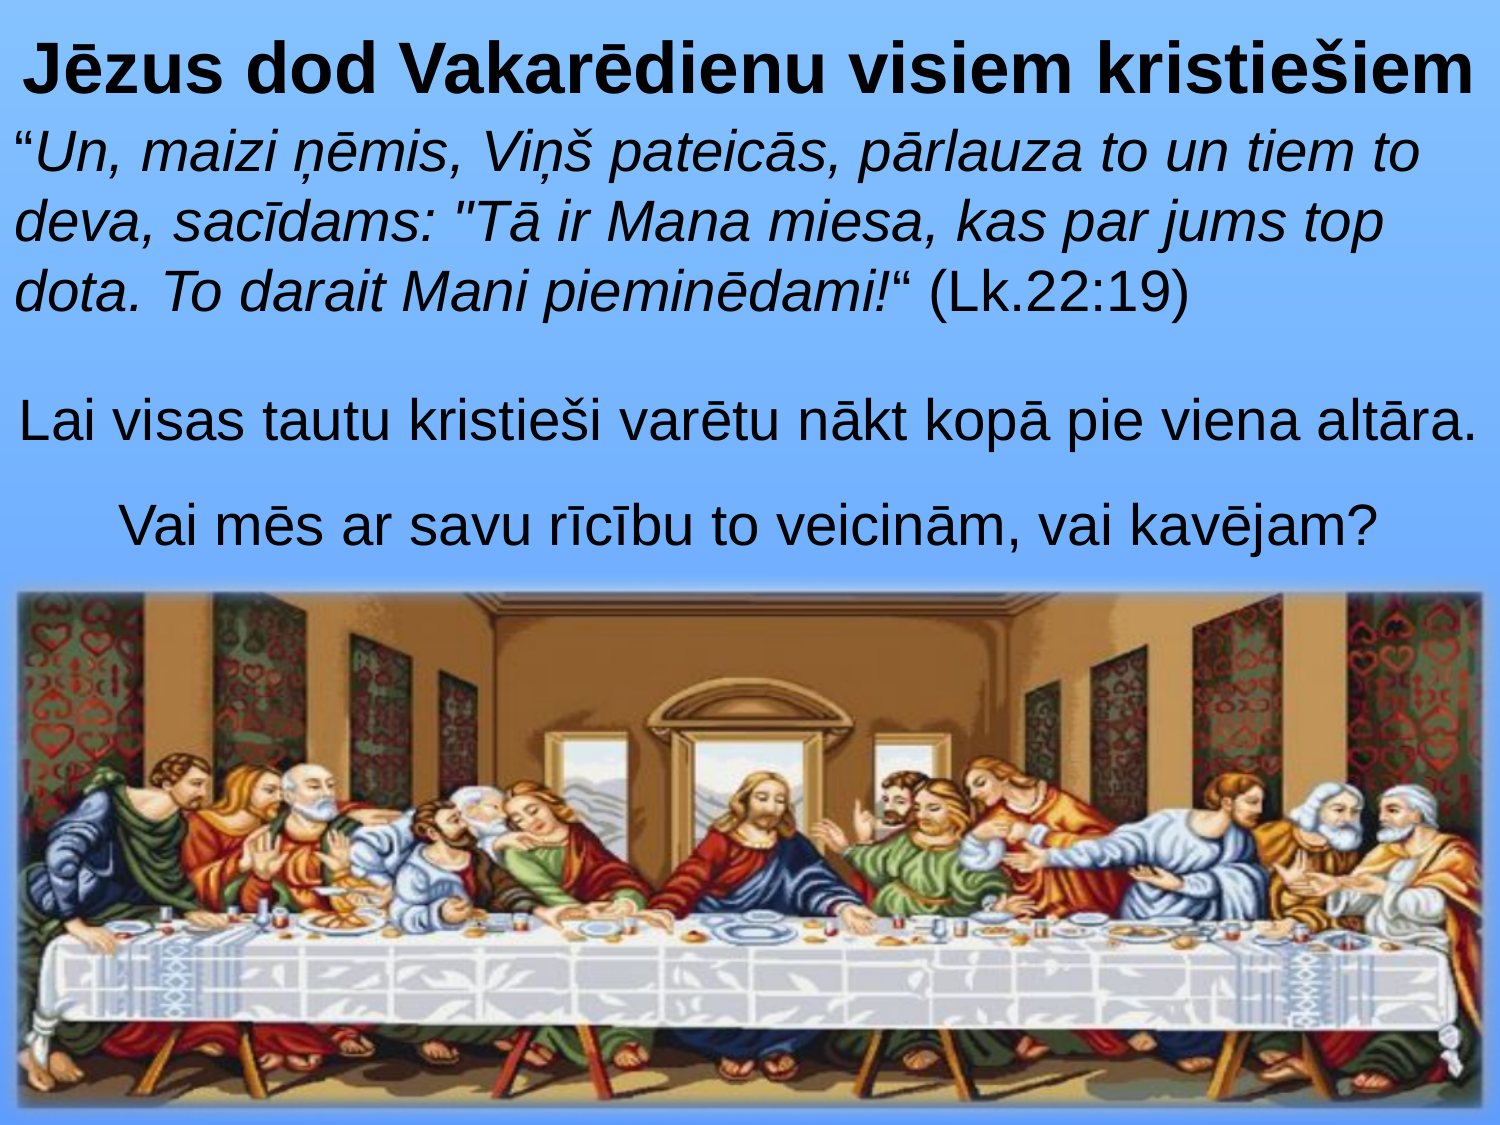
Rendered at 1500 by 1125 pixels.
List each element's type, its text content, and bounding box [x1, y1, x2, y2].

text_box “Un, maizi ņēmis, Viņš pateicās, pārlauza to un tiem to deva, sacīdams: "Tā ir Mana miesa, kas par jums top dota. To darait Mani pieminēdami!“ (Lk.22:19) [0, 105, 1500, 331]
text_box Lai visas tautu kristieši varētu nākt kopā pie viena altāra. Vai mēs ar savu rīcību to veicinām, vai kavējam? [0, 339, 1500, 565]
picture [0, 573, 1500, 1125]
title Jēzus dod Vakarēdienu visiem kristiešiem [0, 0, 1500, 105]
